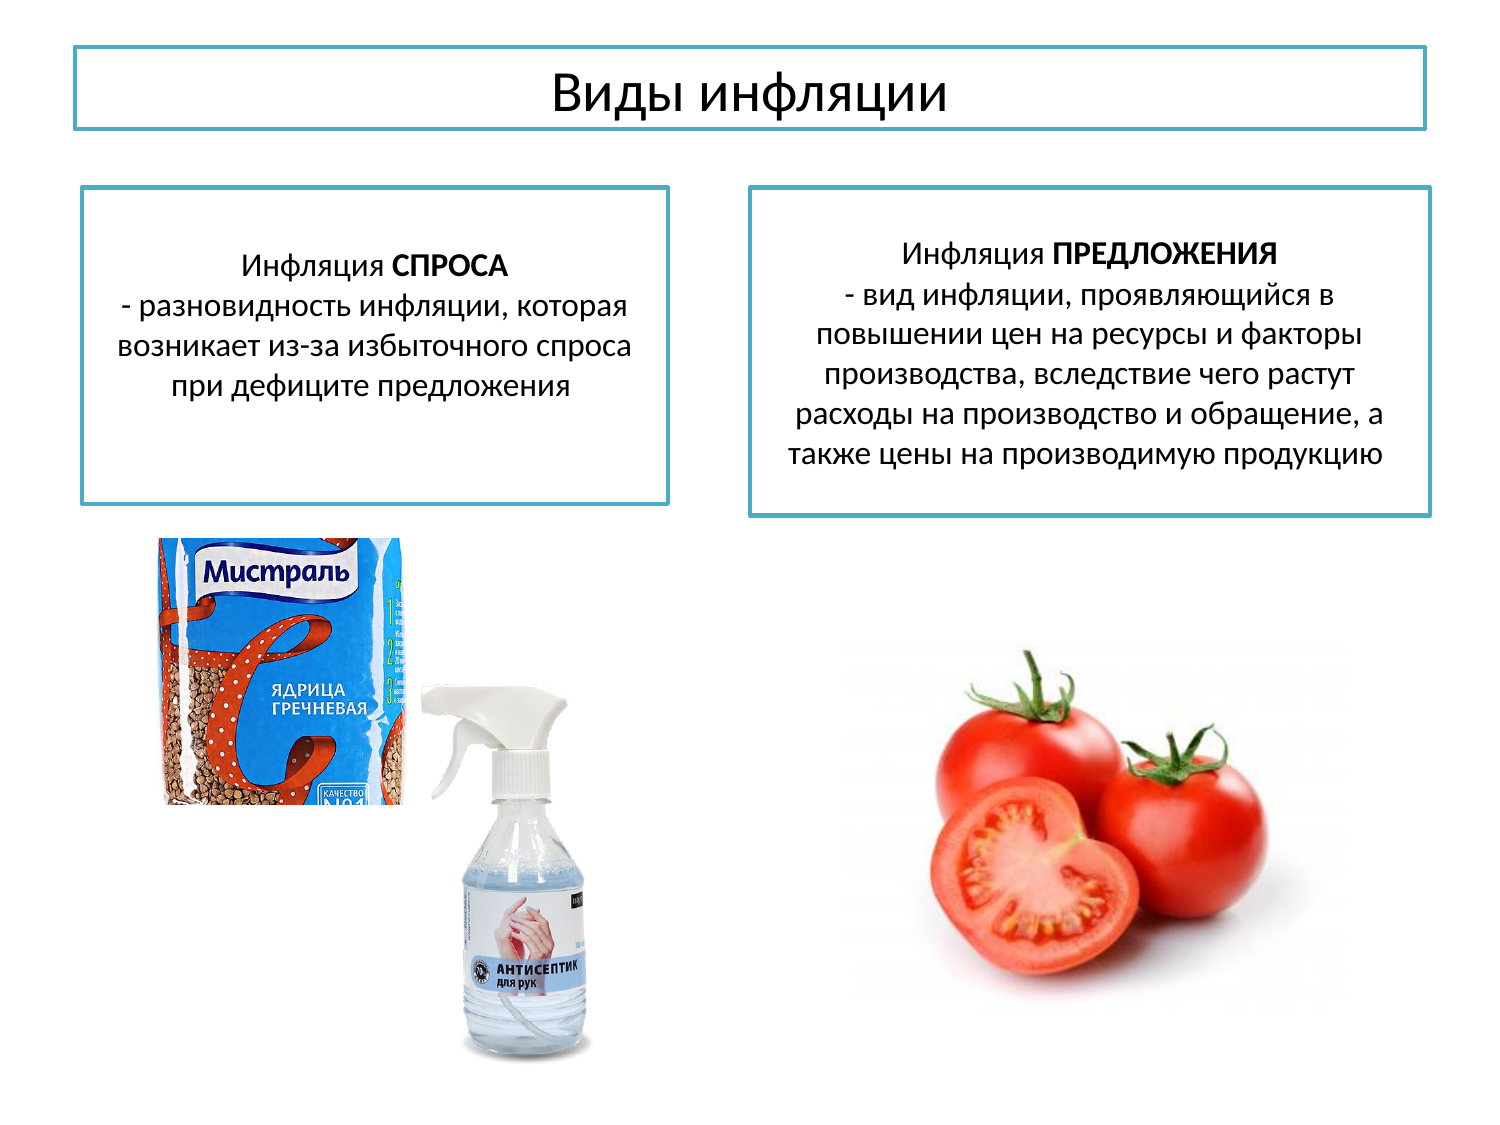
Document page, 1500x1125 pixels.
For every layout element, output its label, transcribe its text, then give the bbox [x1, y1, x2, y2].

text_box Инфляция СПРОСА - разновидность инфляции, которая возникает из-за избыточного спроса при дефиците предложения [80, 185, 670, 506]
picture [843, 573, 1347, 1091]
title Виды инфляции [73, 45, 1427, 131]
picture [81, 538, 645, 1084]
text_box Инфляция ПРЕДЛОЖЕНИЯ - вид инфляции, проявляющийся в повышении цен на ресурсы и факторы производства, вследствие чего растут расходы на производство и обращение, а также цены на производимую продукцию [748, 185, 1432, 518]
